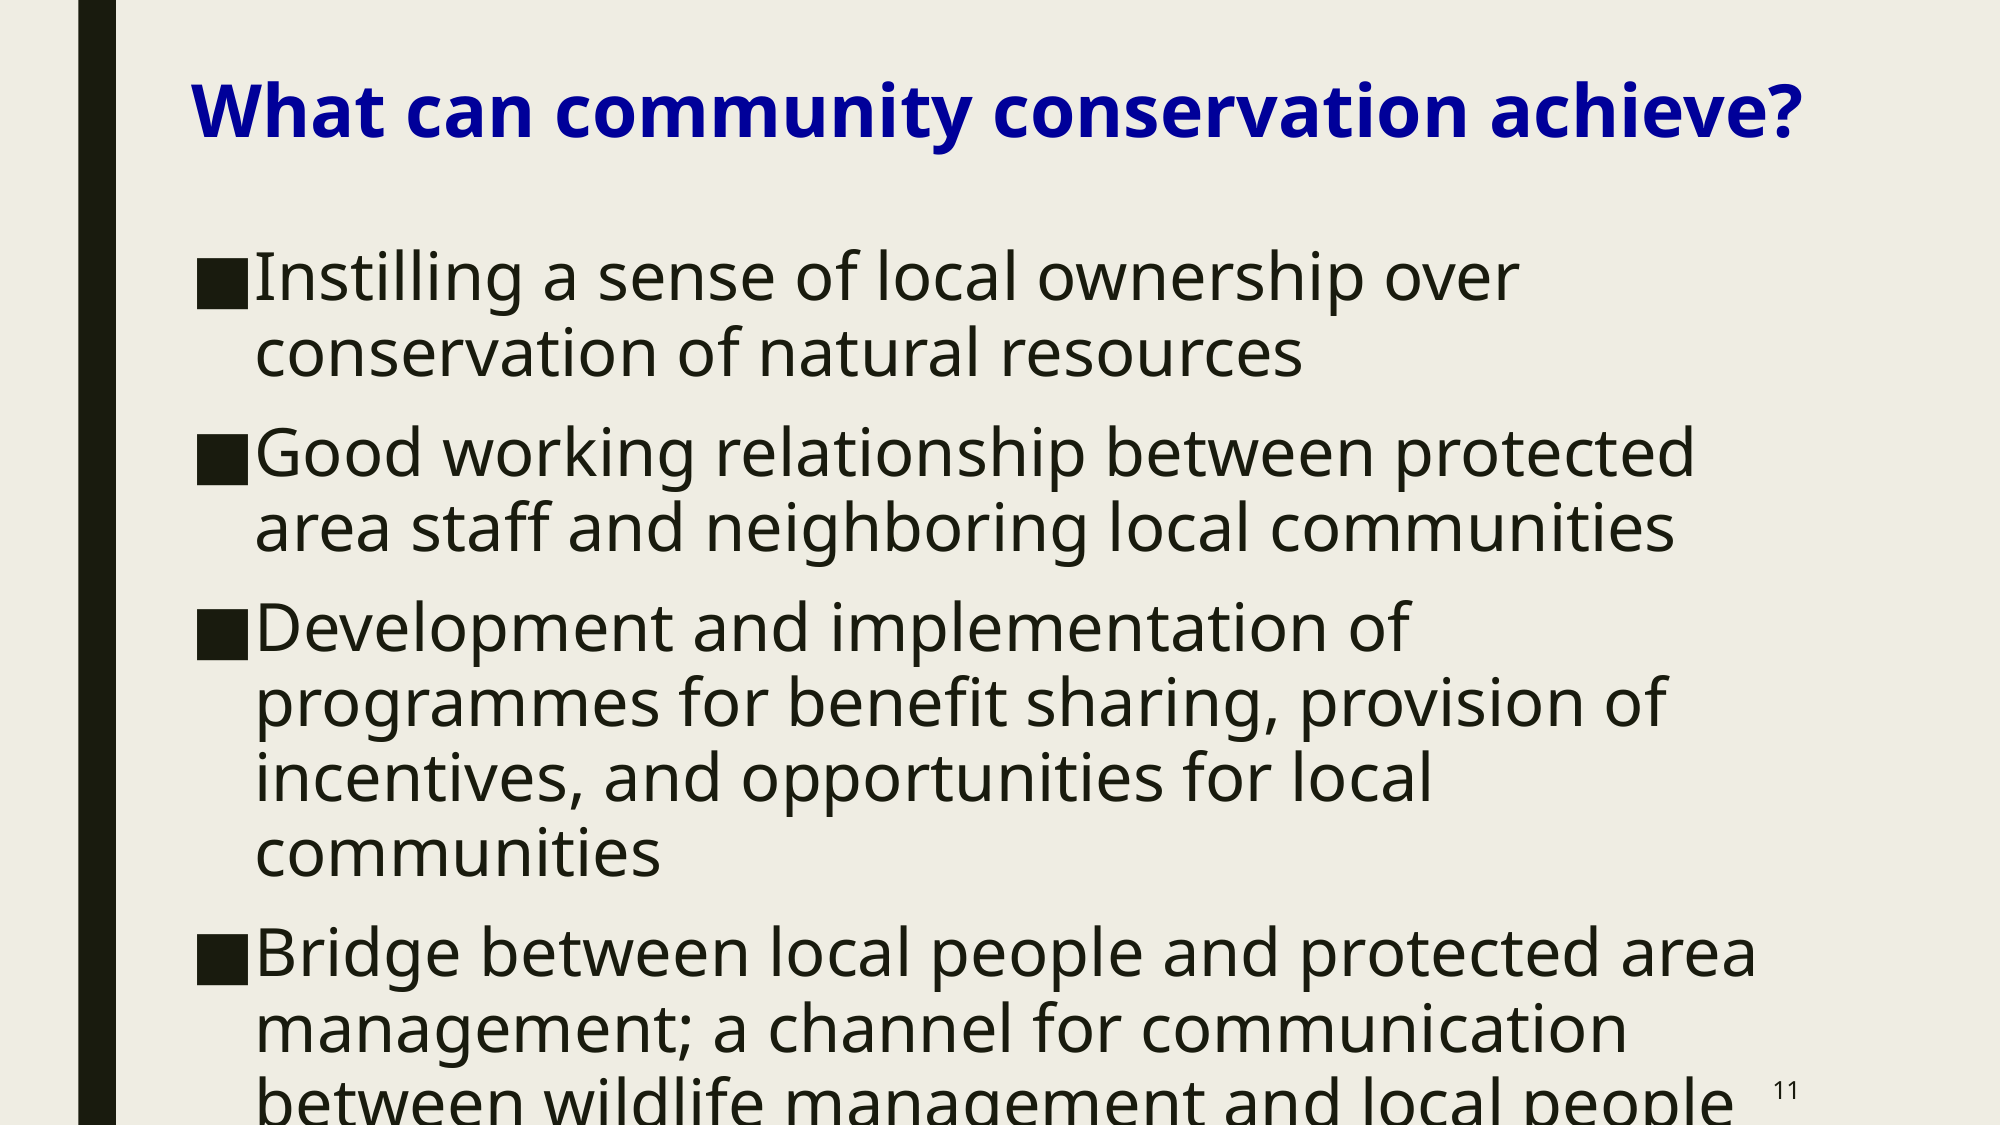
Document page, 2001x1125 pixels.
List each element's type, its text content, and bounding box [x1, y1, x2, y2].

slide_number 11 [1553, 1100, 1816, 1125]
text_box Instilling a sense of local ownership over conservation of natural resources Good working relationship between protected area staff and neighboring local communities Development and implementation of programmes for benefit sharing, provision of incentives, and opportunities for local communities Bridge between local people and protected area management; a channel for communication between wildlife management and local people [176, 234, 1839, 1100]
text_box What can community conservation achieve? [176, 67, 1839, 234]
